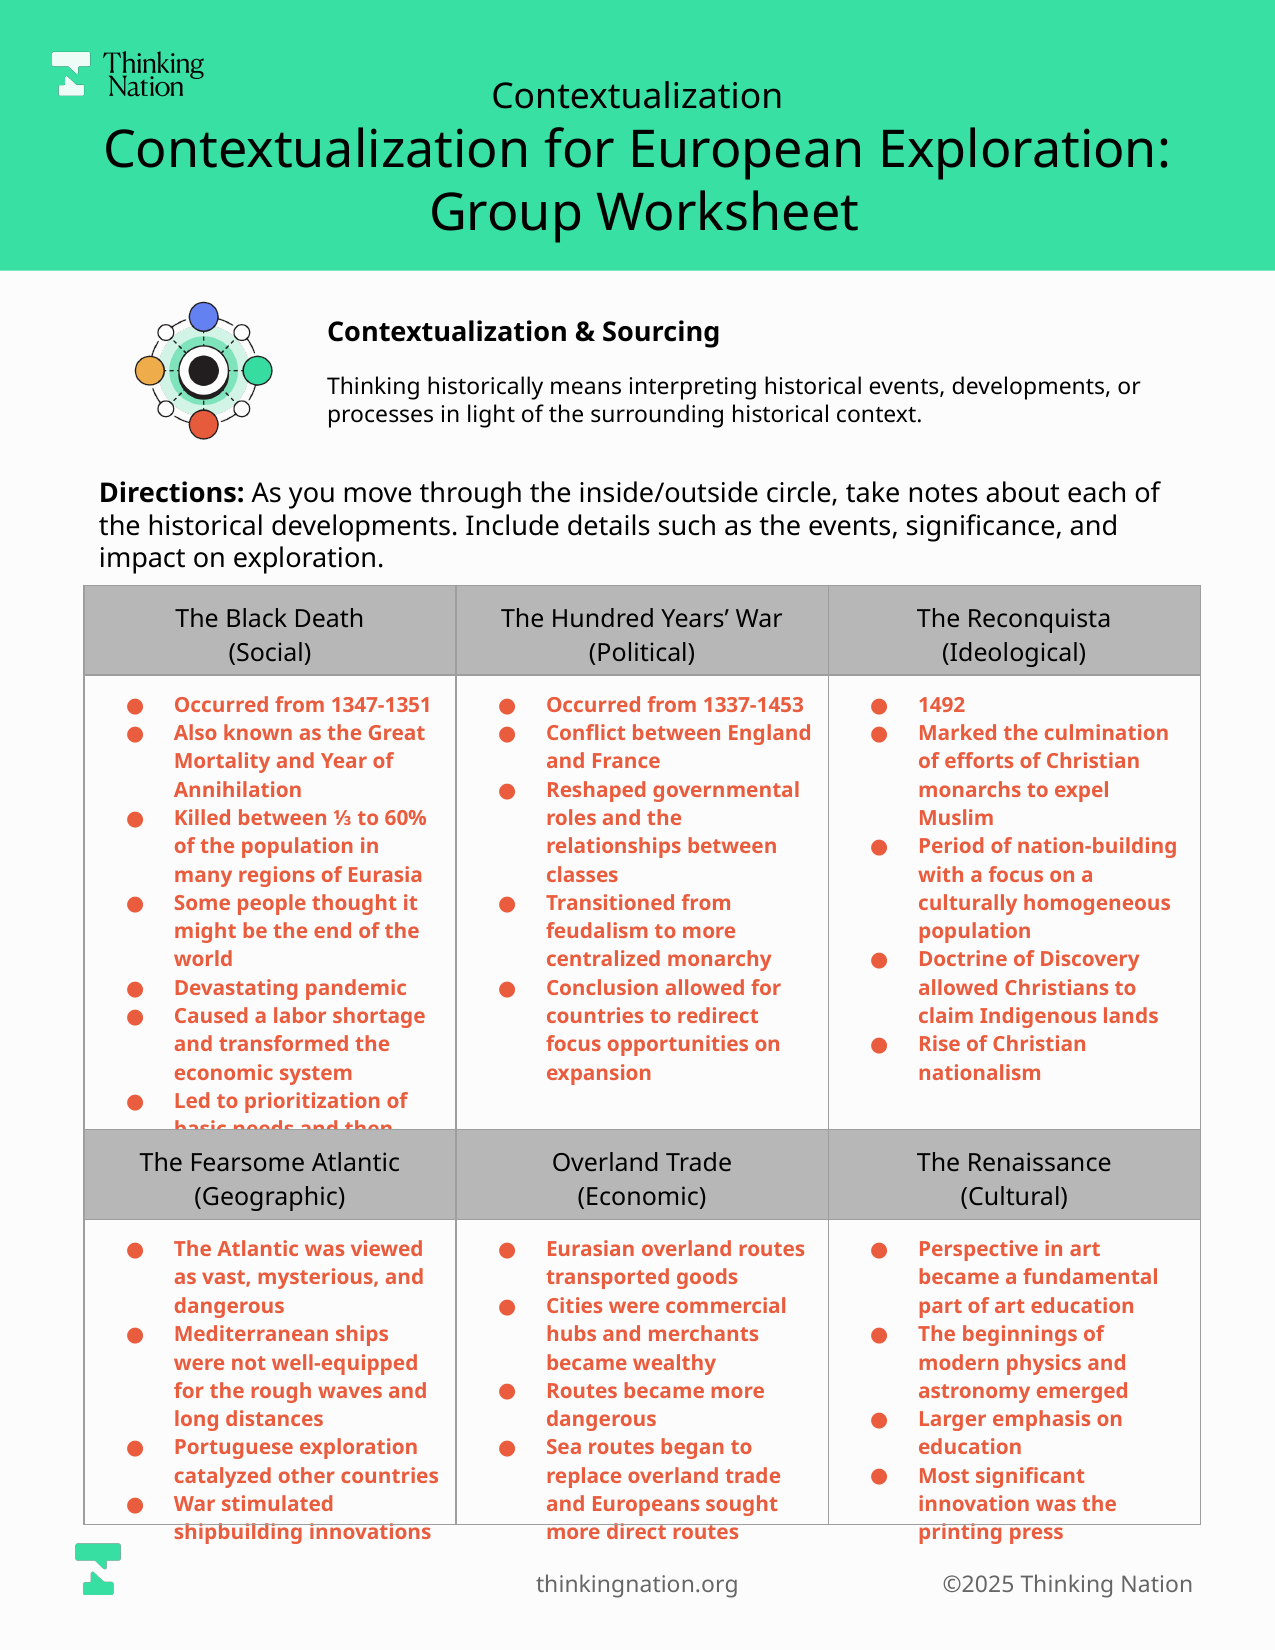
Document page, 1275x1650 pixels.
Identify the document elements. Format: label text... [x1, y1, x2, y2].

text_box thinkingnation.org [486, 1553, 789, 1605]
table_cell Occurred from 1347-1351 Also known as the Great Mortality and Year of Annihilation Killed between ⅓ to 60% of the population in many regions of Eurasia Some people thought it might be the end of the world Devastating pandemic Caused a labor shortage and transformed the economic system Led to prioritization of basic needs and then rebuilding [85, 676, 455, 1129]
table_cell The Atlantic was viewed as vast, mysterious, and dangerous Mediterranean ships were not well-equipped for the rough waves and long distances Portuguese exploration catalyzed other countries War stimulated shipbuilding innovations [85, 1220, 455, 1524]
table_cell Overland Trade (Economic) [457, 1130, 828, 1219]
table_header The Black Death (Social) [85, 586, 455, 674]
picture [35, 37, 210, 110]
text_box Contextualization Contextualization for European Exploration: Group Worksheet [0, 0, 1275, 271]
text_box ©2025 Thinking Nation [907, 1553, 1210, 1605]
table_header The Reconquista (Ideological) [829, 586, 1200, 674]
table_cell Occurred from 1337-1453 Conflict between England and France Reshaped governmental roles and the relationships between classes Transitioned from feudalism to more centralized monarchy Conclusion allowed for countries to redirect focus opportunities on expansion [457, 676, 828, 1129]
table_cell The Fearsome Atlantic (Geographic) [85, 1130, 455, 1219]
table_cell 1492 Marked the culmination of efforts of Christian monarchs to expel Muslim Period of nation-building with a focus on a culturally homogeneous population Doctrine of Discovery allowed Christians to claim Indigenous lands Rise of Christian nationalism [829, 676, 1200, 1129]
table_cell Eurasian overland routes transported goods Cities were commercial hubs and merchants became wealthy Routes became more dangerous Sea routes began to replace overland trade and Europeans sought more direct routes [457, 1220, 828, 1524]
text_box Contextualization & Sourcing Thinking historically means interpreting historical events, developments, or processes in light of the surrounding historical context. [308, 295, 1201, 436]
table_cell The Renaissance (Cultural) [829, 1130, 1200, 1219]
picture [113, 280, 295, 462]
table_cell Perspective in art became a fundamental part of art education The beginnings of modern physics and astronomy emerged Larger emphasis on education Most significant innovation was the printing press [829, 1220, 1200, 1524]
picture [62, 1533, 134, 1605]
text_box Directions: As you move through the inside/outside circle, take notes about each of the historical developments. Include details such as the events, significance, and impact on exploration. [83, 460, 1210, 589]
table_header The Hundred Years’ War (Political) [457, 586, 828, 674]
